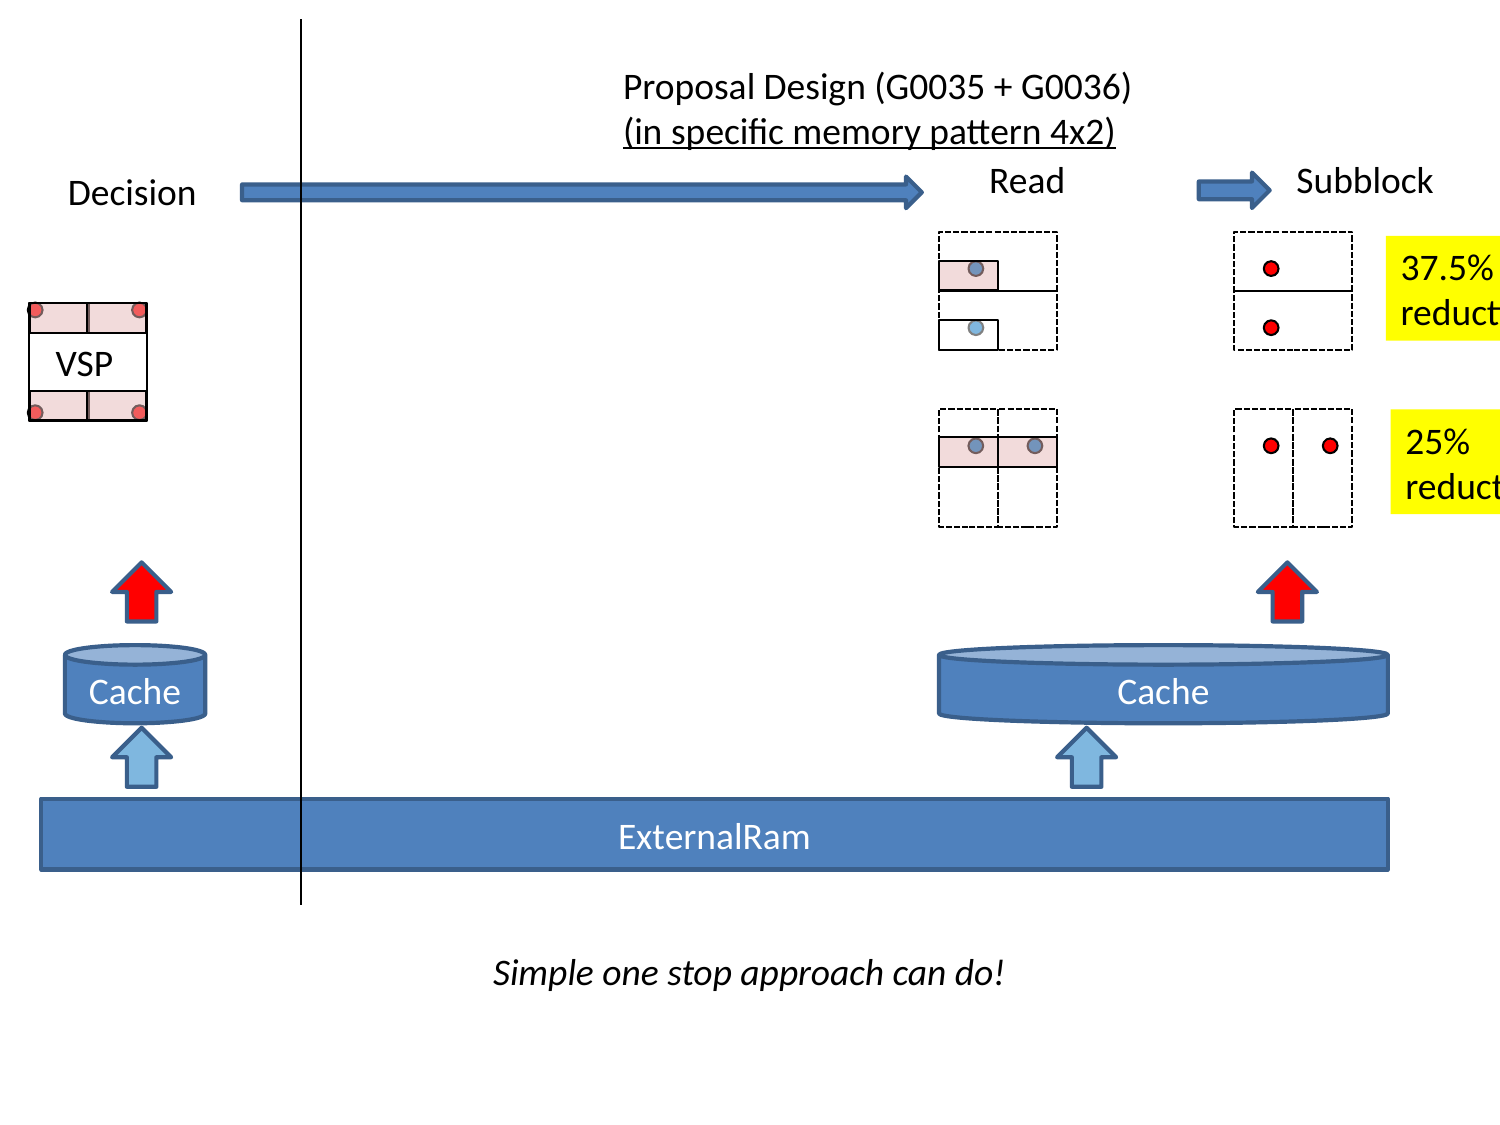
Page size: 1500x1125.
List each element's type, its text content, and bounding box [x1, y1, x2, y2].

text_box [1196, 170, 1272, 210]
text_box [136, 301, 150, 423]
text_box [937, 230, 1059, 290]
text_box [1255, 560, 1319, 624]
text_box Cache [62, 643, 208, 726]
text_box ExternalRam [39, 797, 296, 872]
text_box Cache [936, 643, 1390, 726]
text_box [306, 174, 924, 211]
text_box [1055, 725, 1119, 789]
text_box [996, 407, 1059, 435]
text_box 25% reduction [1390, 409, 1500, 515]
text_box [1232, 289, 1354, 352]
text_box [937, 289, 1059, 352]
text_box [1261, 259, 1281, 278]
text_box [85, 388, 148, 422]
text_box Decision [53, 160, 269, 221]
text_box [937, 407, 1000, 435]
text_box VSP [40, 335, 136, 388]
text_box [85, 301, 148, 335]
text_box [937, 435, 996, 469]
text_box [937, 469, 998, 529]
text_box [1232, 230, 1354, 290]
text_box [937, 259, 1000, 292]
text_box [1233, 408, 1291, 528]
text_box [1293, 408, 1353, 528]
text_box [28, 301, 85, 335]
text_box [239, 182, 296, 203]
text_box Simple one stop approach can do! [478, 940, 1223, 1001]
text_box [996, 469, 1059, 529]
text_box [110, 725, 174, 789]
text_box 37.5% reduction [1385, 235, 1500, 341]
text_box [110, 560, 174, 624]
text_box Read [974, 148, 1199, 209]
text_box Subblock [1281, 148, 1500, 209]
text_box [937, 318, 1000, 352]
text_box Proposal Design (G0035 + G0036) (in specific memory pattern 4x2) [608, 54, 1235, 160]
text_box [996, 435, 1059, 469]
text_box [28, 388, 85, 422]
text_box [1261, 318, 1281, 338]
text_box ExternalRam [306, 797, 1390, 872]
text_box [27, 316, 40, 406]
